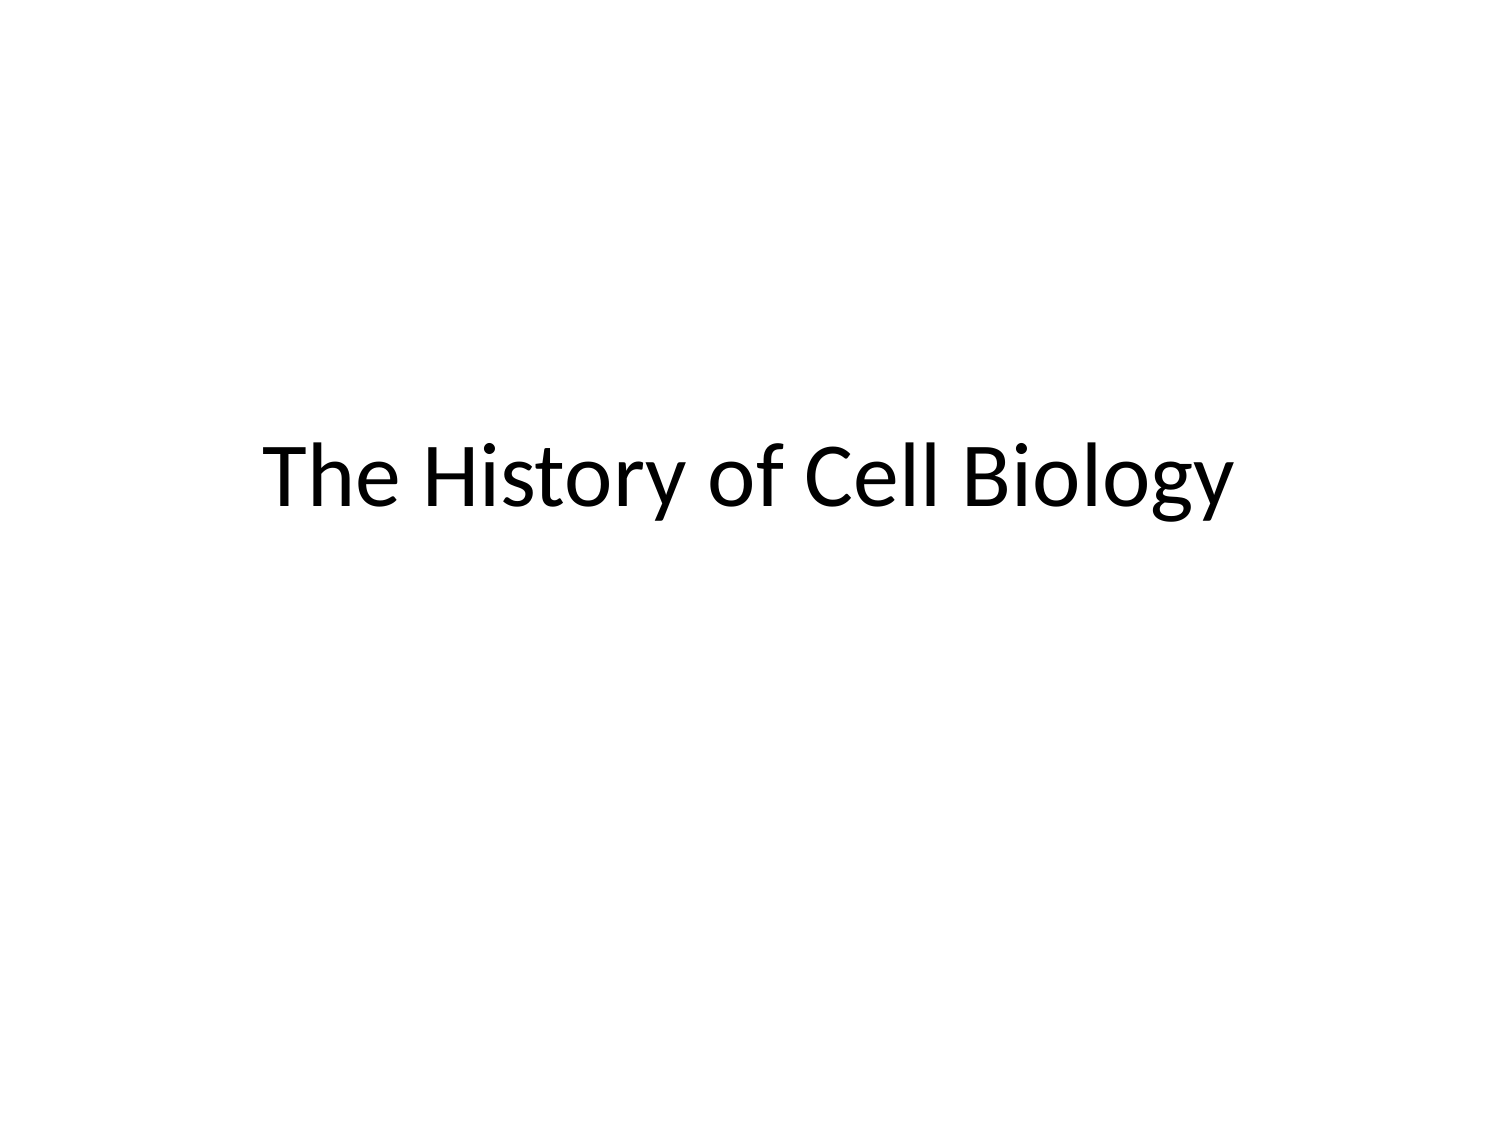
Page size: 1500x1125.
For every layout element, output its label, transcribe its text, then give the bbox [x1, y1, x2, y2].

title The History of Cell Biology [112, 349, 1388, 591]
